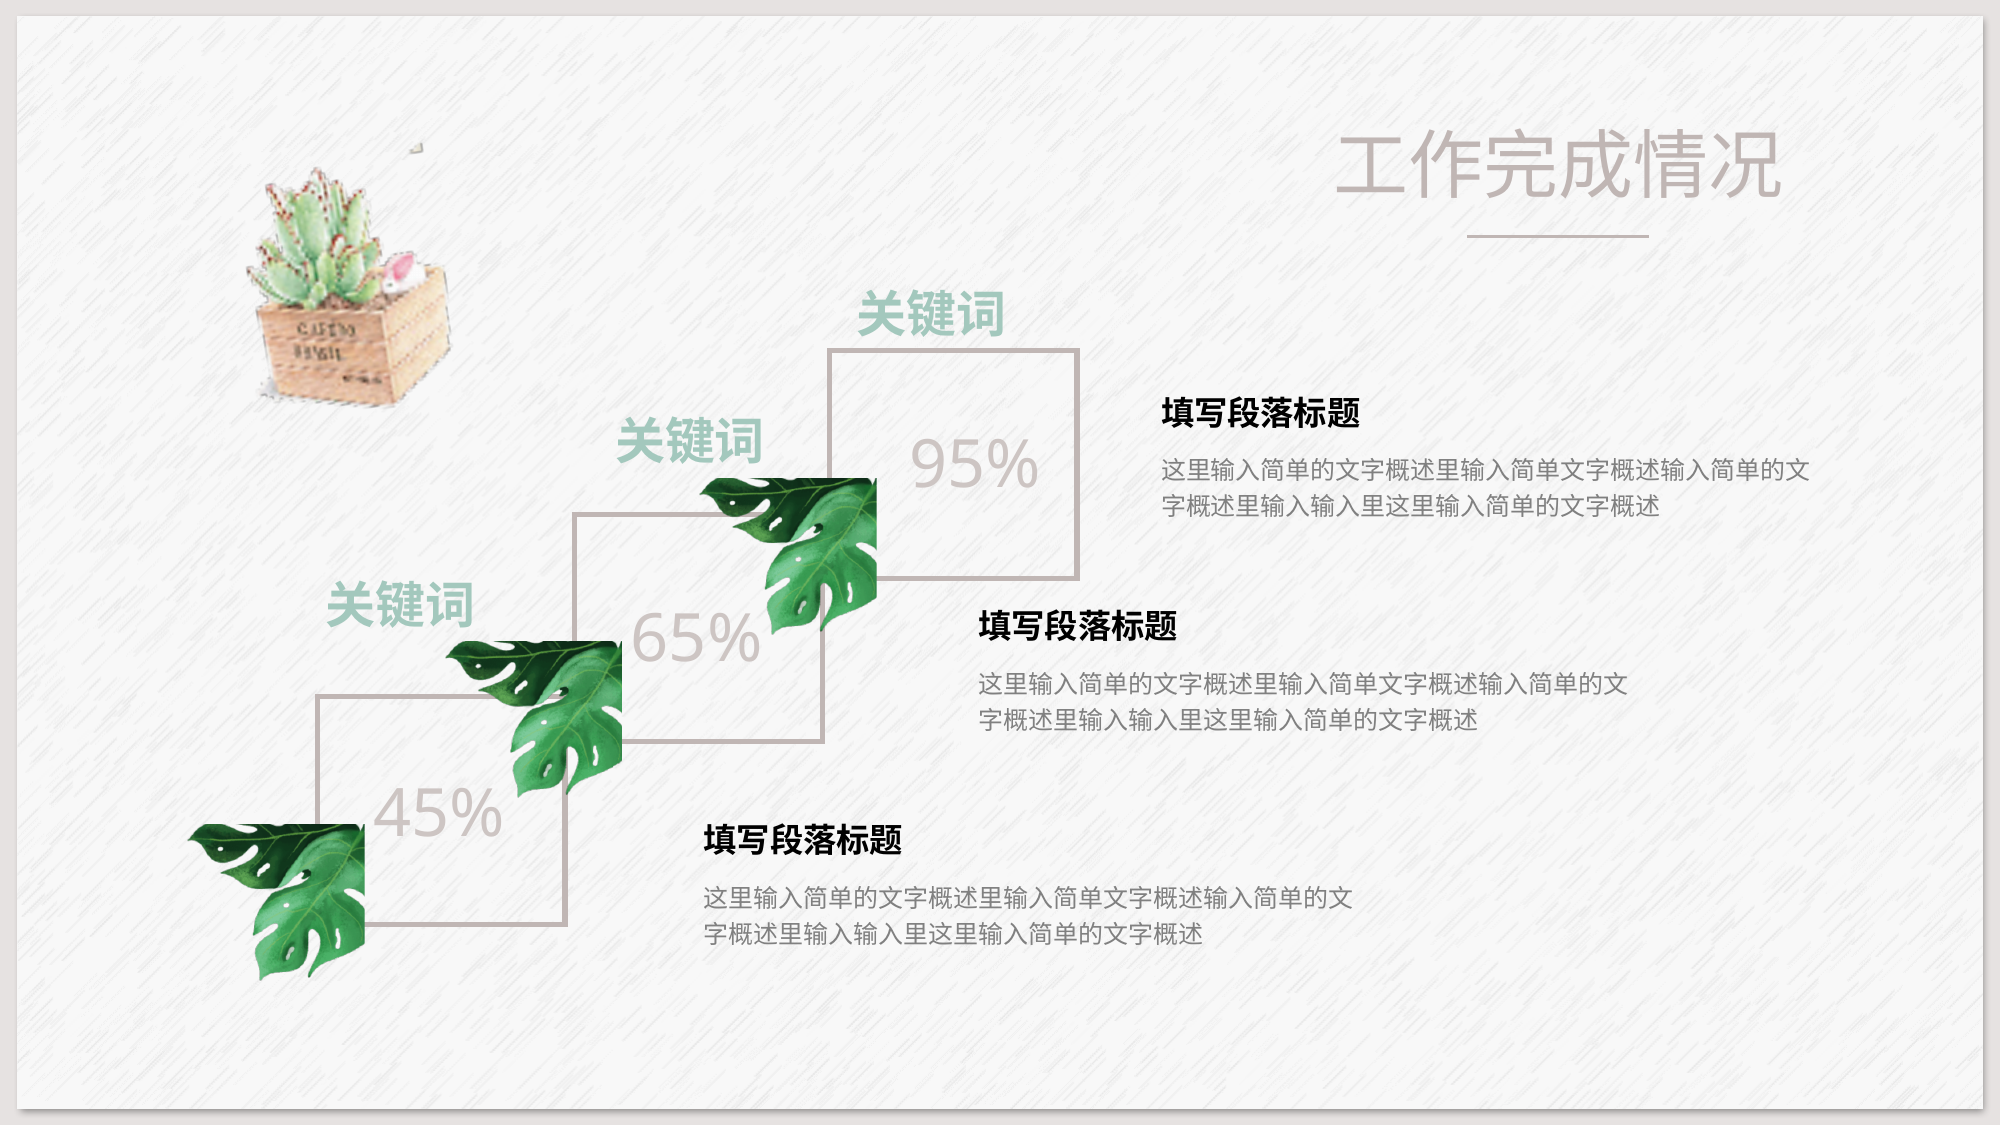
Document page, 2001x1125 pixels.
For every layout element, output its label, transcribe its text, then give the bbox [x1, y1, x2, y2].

picture [212, 143, 467, 446]
text_box 填写段落标题 [1146, 384, 1606, 439]
text_box 填写段落标题 [963, 597, 1423, 653]
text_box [687, 350, 1078, 642]
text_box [433, 514, 823, 806]
text_box 工作完成情况 [1251, 109, 1865, 216]
text_box 关键词 [600, 384, 687, 477]
text_box 这里输入简单的文字概述里输入简单文字概述输入简单的文字概述里输入输入里这里输入简单的文字概述 [1146, 441, 1832, 528]
text_box 这里输入简单的文字概述里输入简单文字概述输入简单的文字概述里输入输入里这里输入简单的文字概述 [688, 868, 1375, 956]
text_box 关键词 [310, 547, 433, 641]
text_box 95% [1078, 413, 1082, 508]
text_box 填写段落标题 [688, 811, 1148, 867]
text_box 关键词 [842, 256, 1082, 350]
text_box 这里输入简单的文字概述里输入简单文字概述输入简单的文字概述里输入输入里这里输入简单的文字概述 [963, 655, 1650, 742]
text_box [175, 696, 566, 988]
